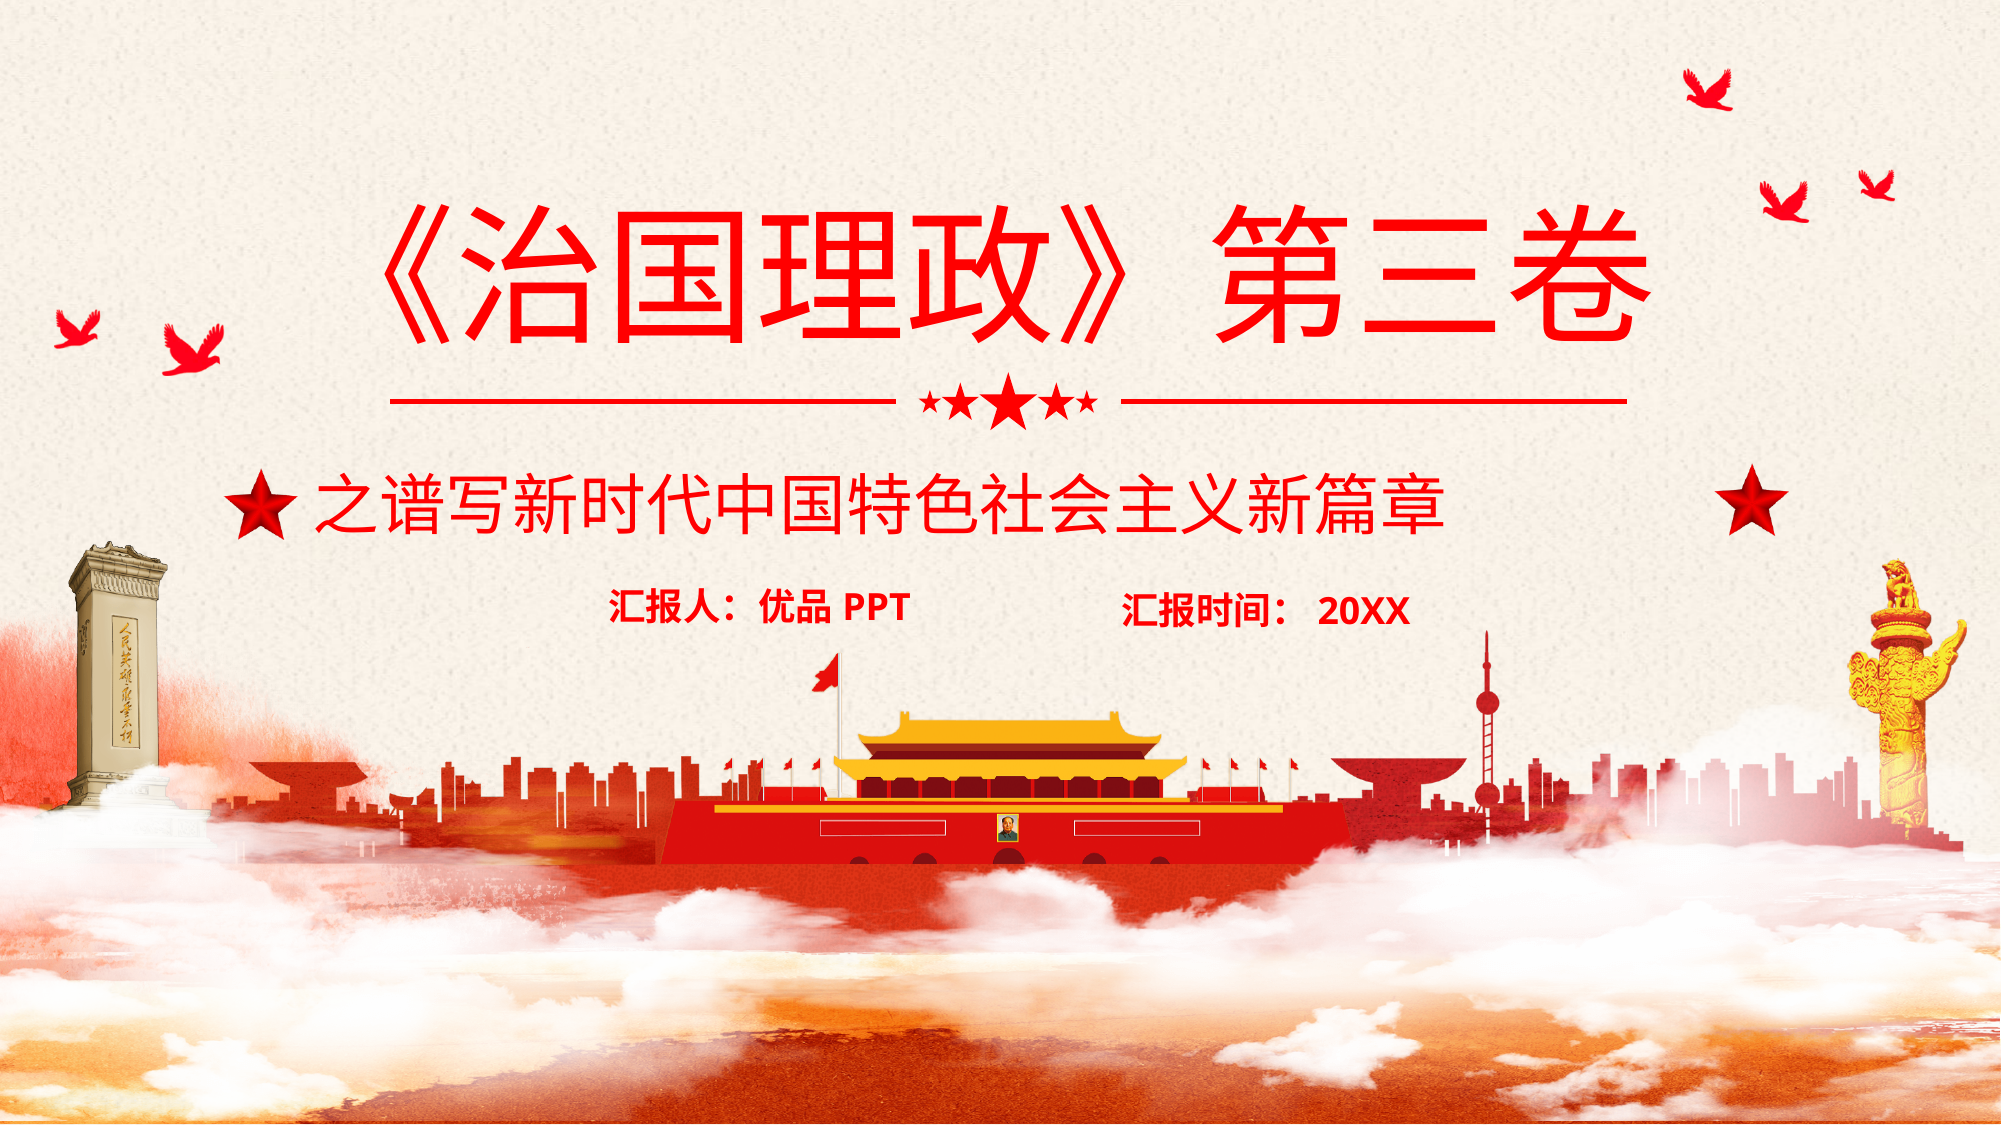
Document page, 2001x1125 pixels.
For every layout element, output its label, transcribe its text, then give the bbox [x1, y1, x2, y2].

text_box 《治国理政》第三卷 [290, 173, 1670, 369]
picture [0, 0, 2001, 1125]
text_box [391, 375, 1626, 428]
text_box 汇报时间：20XX [1106, 579, 1426, 640]
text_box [223, 455, 1789, 552]
text_box 汇报人：优品PPT [593, 575, 926, 636]
